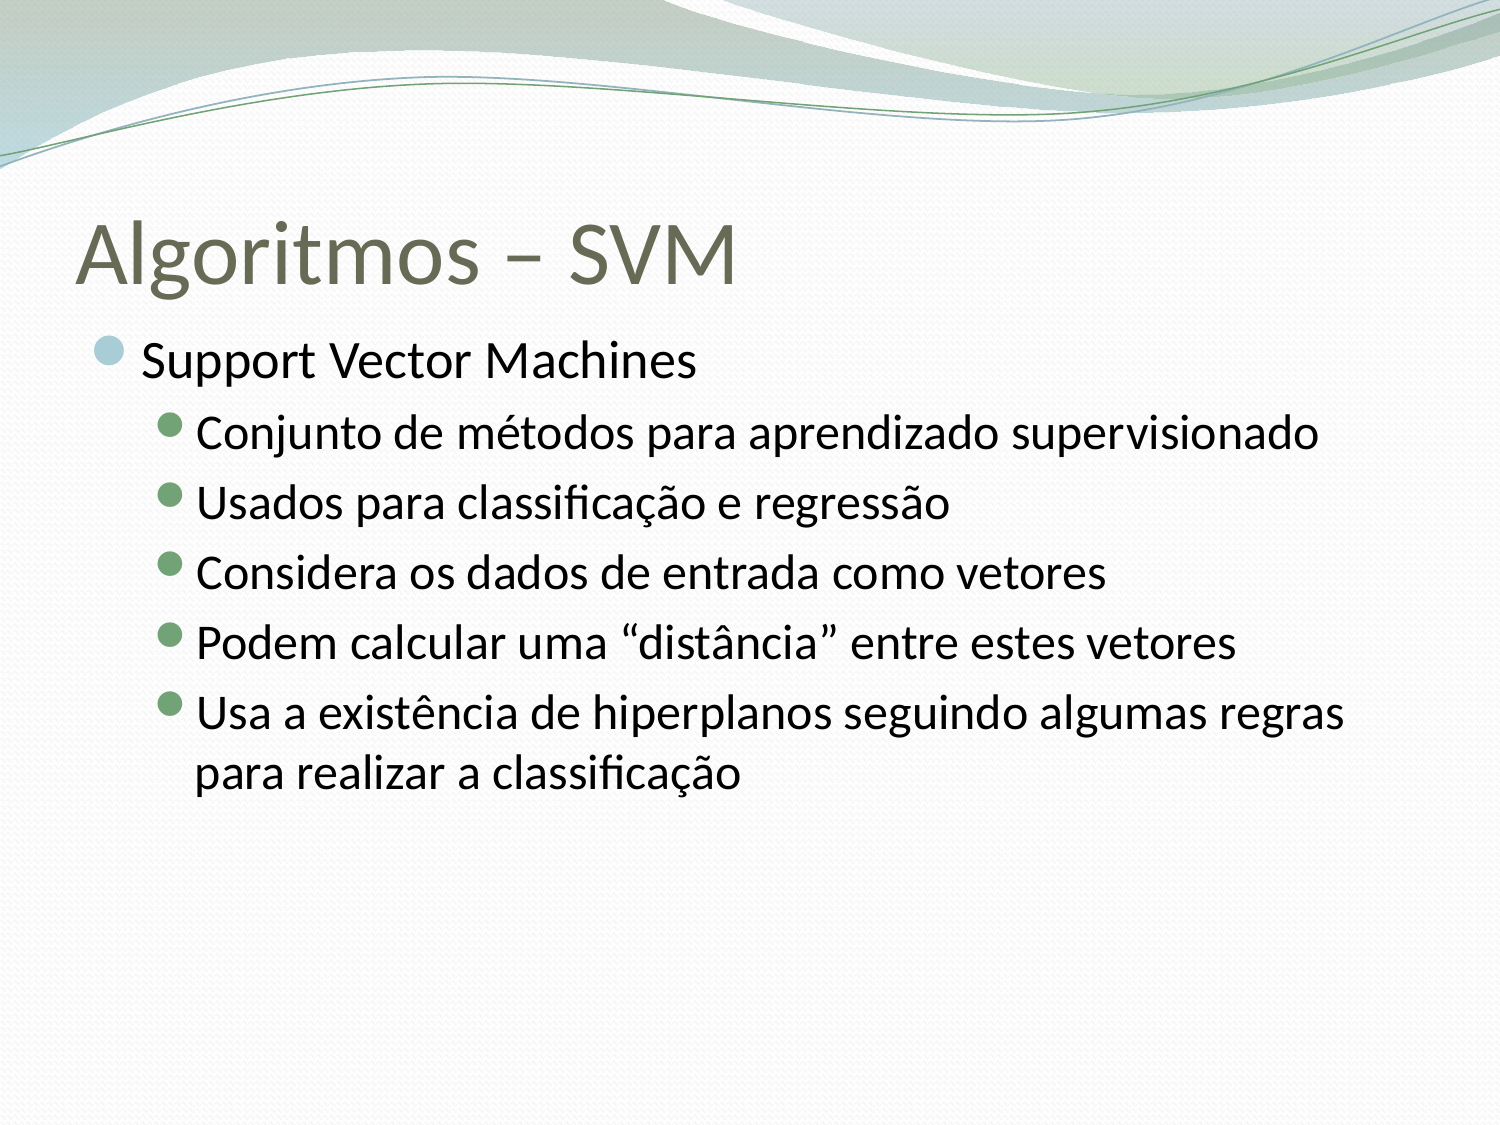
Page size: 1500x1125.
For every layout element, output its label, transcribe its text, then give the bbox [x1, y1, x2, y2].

title Algoritmos – SVM [75, 115, 1425, 303]
list Support Vector Machines Conjunto de métodos para aprendizado supervisionado Usados para classificação e regressão Considera os dados de entrada como vetores Podem calcular uma “distância” entre estes vetores Usa a existência de hiperplanos seguindo algumas regras para realizar a classificação [75, 317, 1425, 1038]
